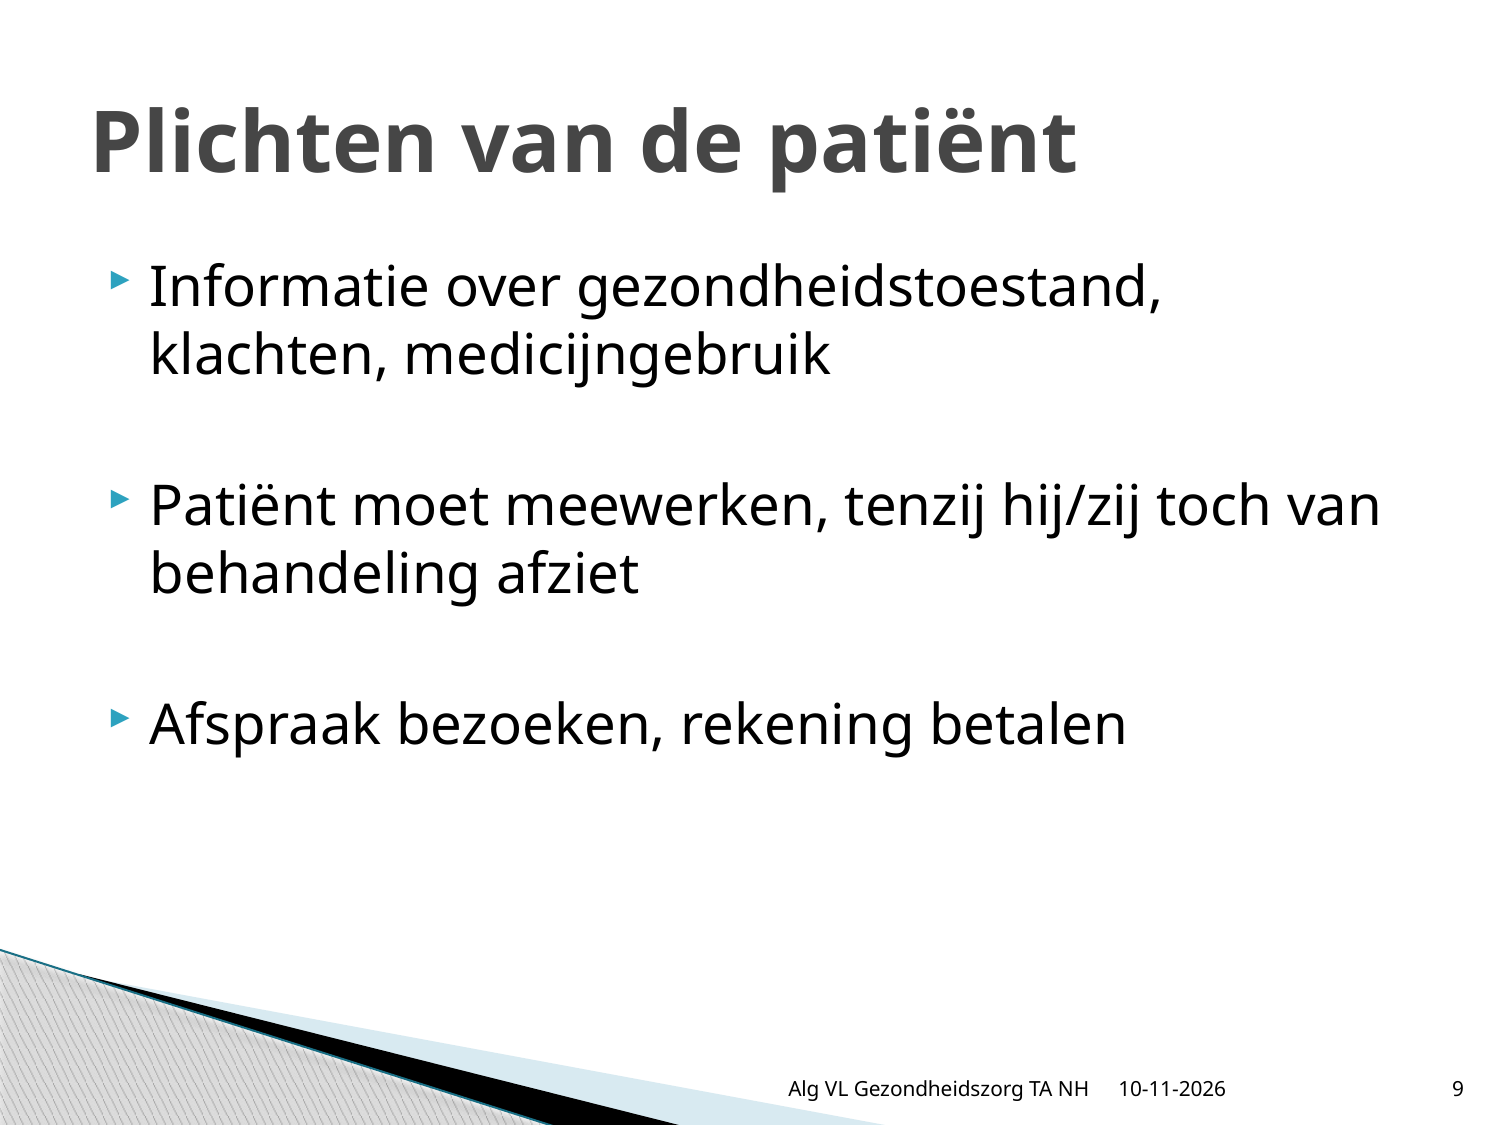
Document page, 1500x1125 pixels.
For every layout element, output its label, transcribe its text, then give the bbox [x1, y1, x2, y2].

footer Alg VL Gezondheidszorg TA NH [718, 1051, 1105, 1112]
title Plichten van de patiënt [75, 45, 1425, 233]
list Informatie over gezondheidstoestand, klachten, medicijngebruik Patiënt moet meewerken, tenzij hij/zij toch van behandeling afziet Afspraak bezoeken, rekening betalen [75, 243, 1425, 986]
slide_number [1105, 1051, 1418, 1112]
slide_number 9 [1418, 1051, 1479, 1112]
